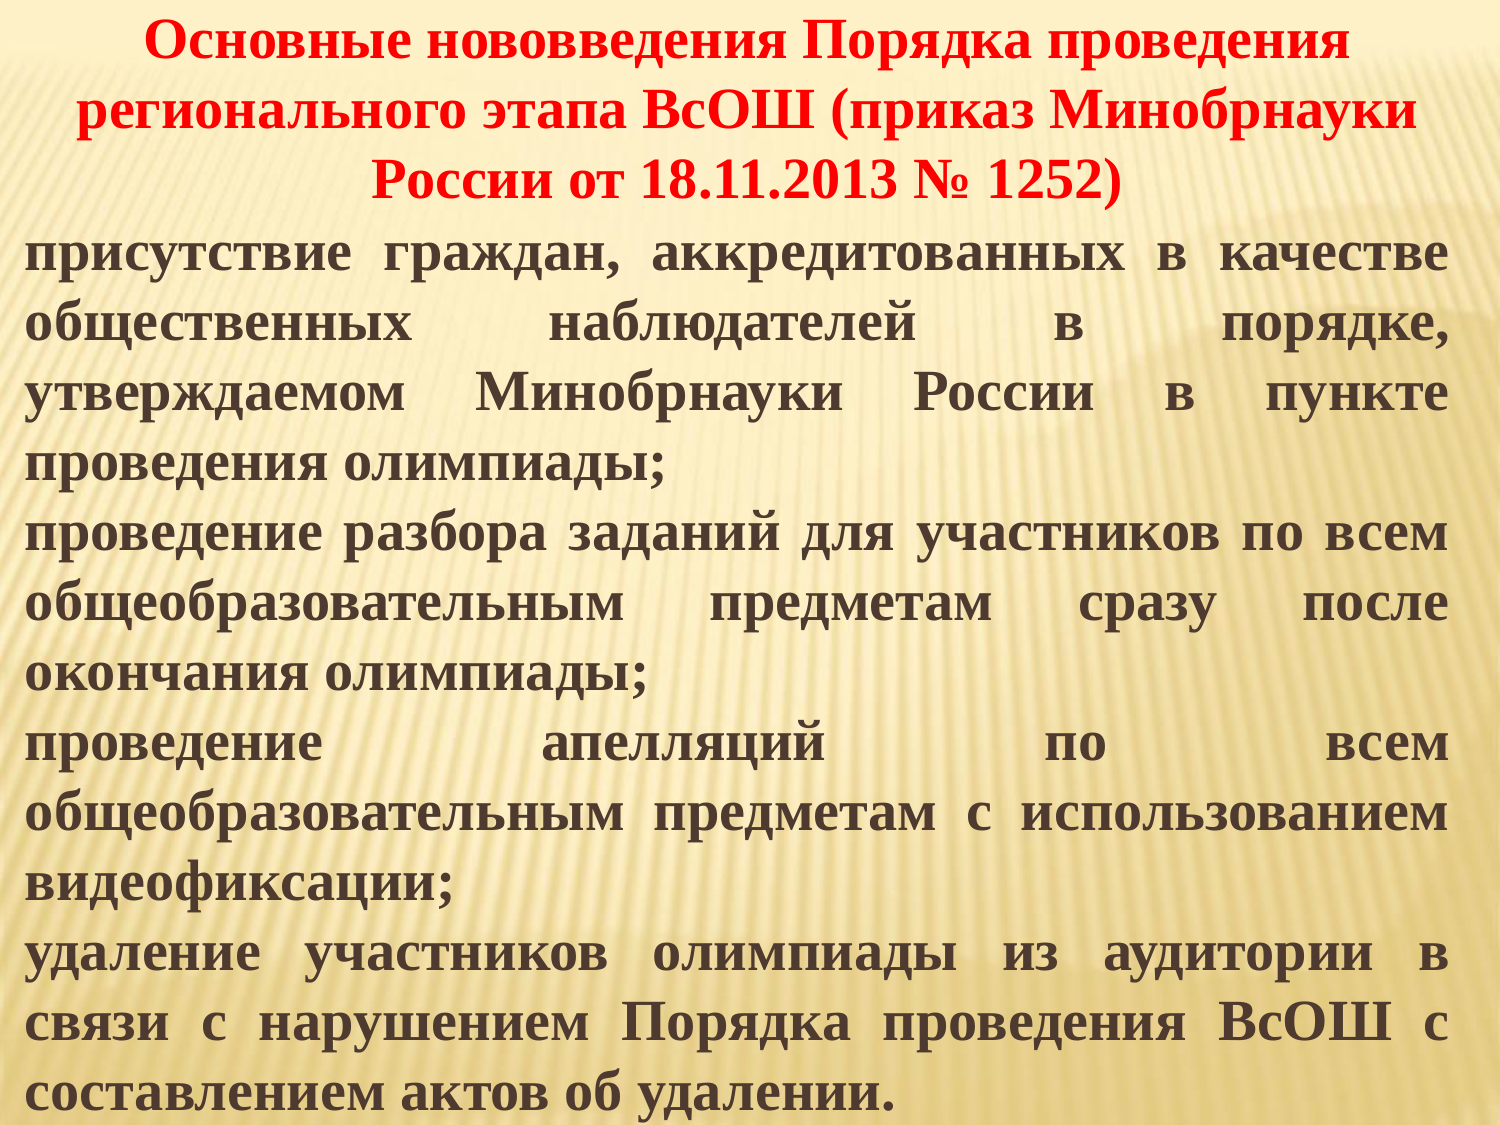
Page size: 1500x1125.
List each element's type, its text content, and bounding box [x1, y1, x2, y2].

title Основные нововведения Порядка проведения регионального этапа ВсОШ (приказ Минобрнауки России от 18.11.2013 № 1252) [75, 0, 1421, 212]
picture [0, 0, 1500, 1125]
list присутствие граждан, аккредитованных в качестве общественных наблюдателей в порядке, утверждаемом Минобрнауки России в пункте проведения олимпиады; проведение разбора заданий для участников по всем общеобразовательным предметам сразу после окончания олимпиады; проведение апелляций по всем общеобразовательным предметам с использованием видеофиксации; удаление участников олимпиады из аудитории в связи с нарушением Порядка проведения ВсОШ с составлением актов об удалении. [24, 212, 1450, 1107]
